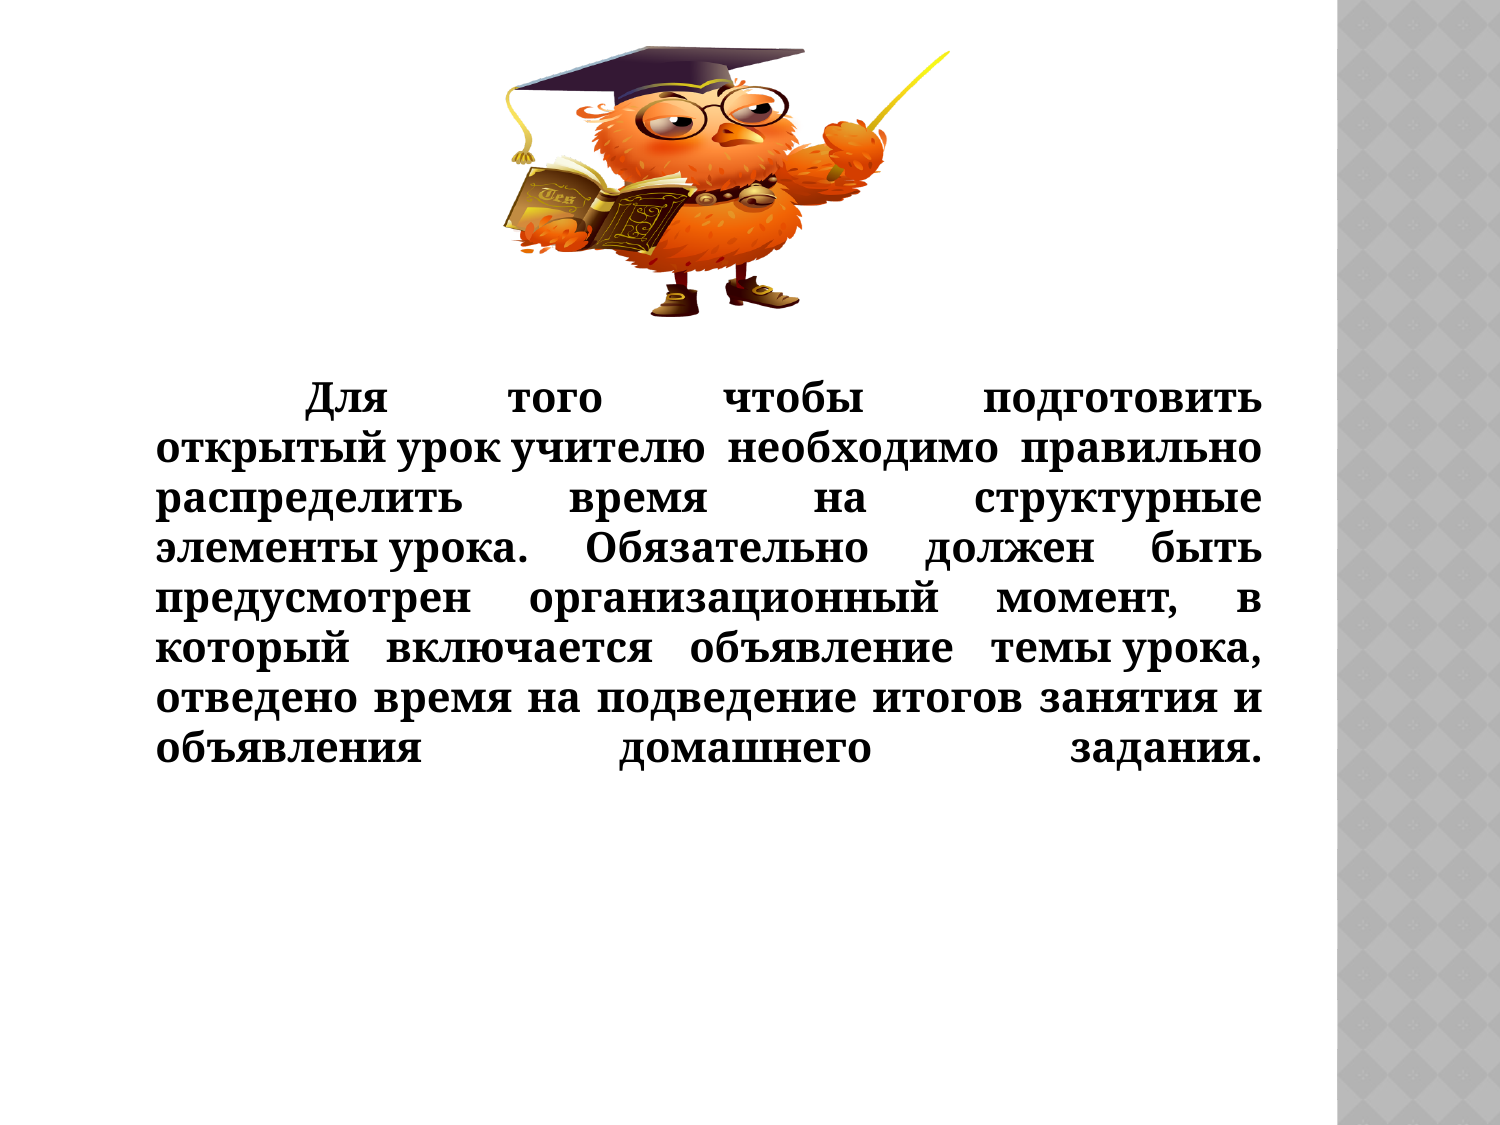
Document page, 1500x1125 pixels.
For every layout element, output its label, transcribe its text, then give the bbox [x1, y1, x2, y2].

picture [503, 46, 950, 317]
text_box Для того чтобы подготовить открытый урок учителю необходимо правильно распределить время на структурные элементы урока. Обязательно должен быть предусмотрен организационный момент, в который включается объявление темы урока, отведено время на подведение итогов занятия и объявления домашнего задания. [140, 363, 1278, 879]
